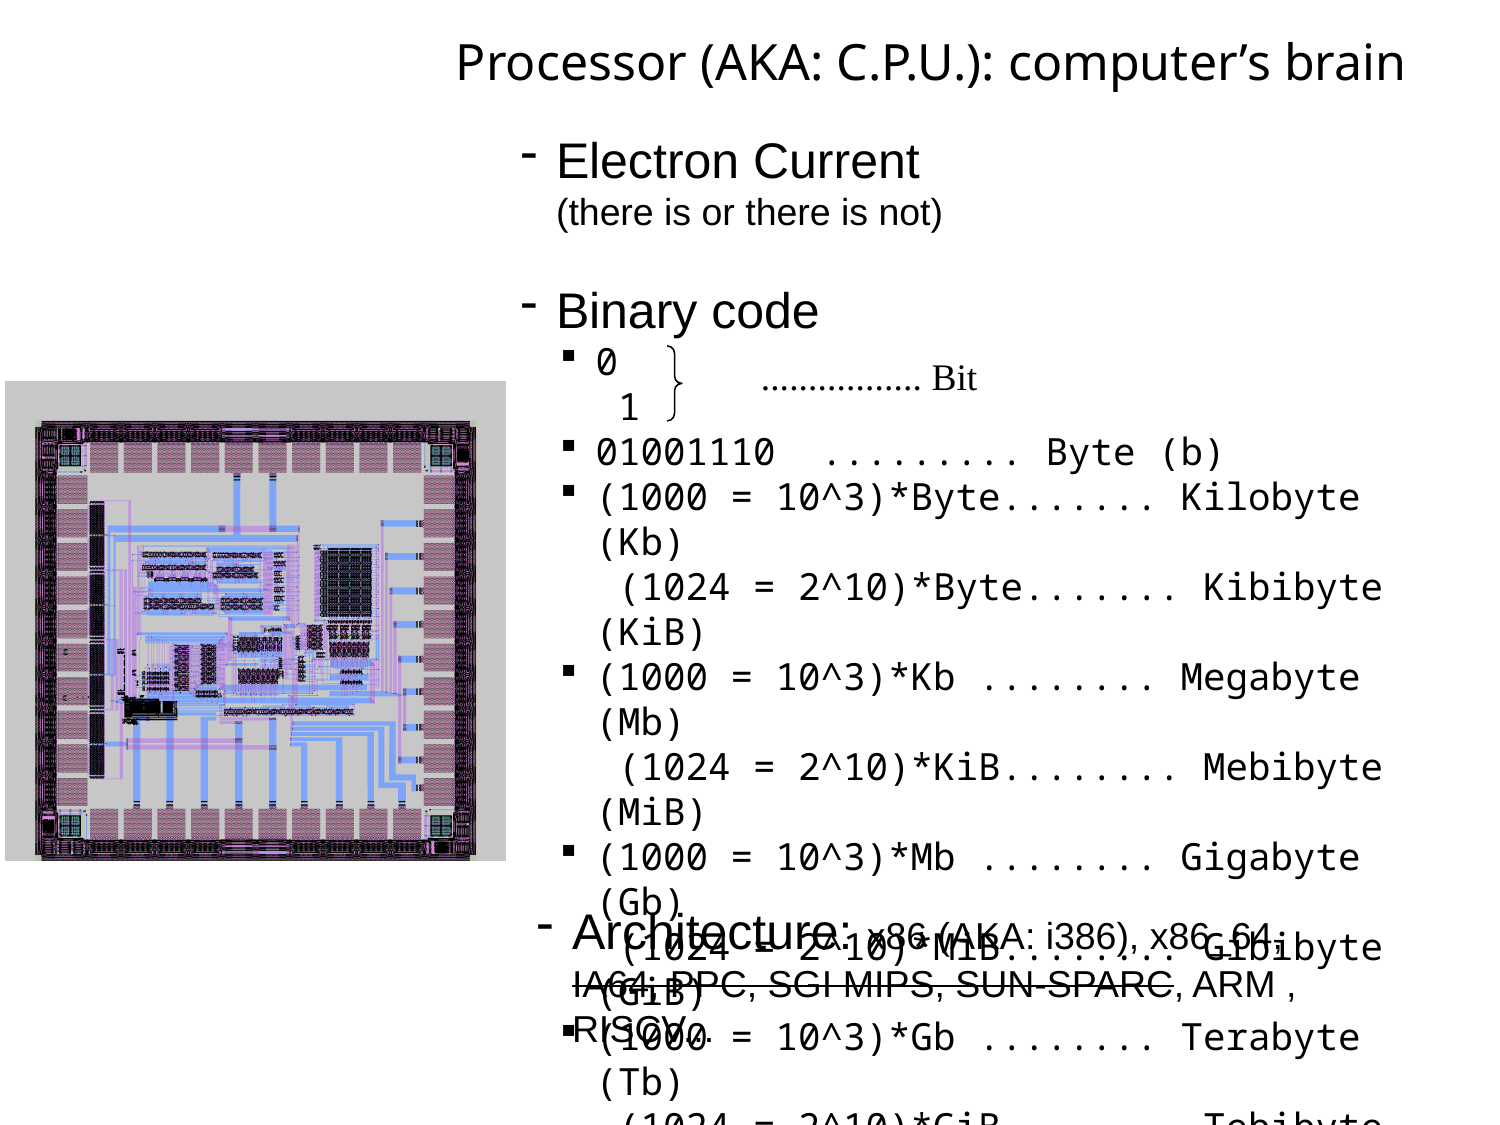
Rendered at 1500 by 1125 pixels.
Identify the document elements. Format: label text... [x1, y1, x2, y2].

picture [5, 380, 507, 862]
text_box Architecture: x86 (AKA: i386), x86_64, IA64, PPC, SGI MIPS, SUN-SPARC, ARM , RISCV... [521, 892, 1363, 1058]
text_box Processor (AKA: C.P.U.): computer’s brain [440, 23, 1422, 99]
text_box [505, 120, 1472, 849]
